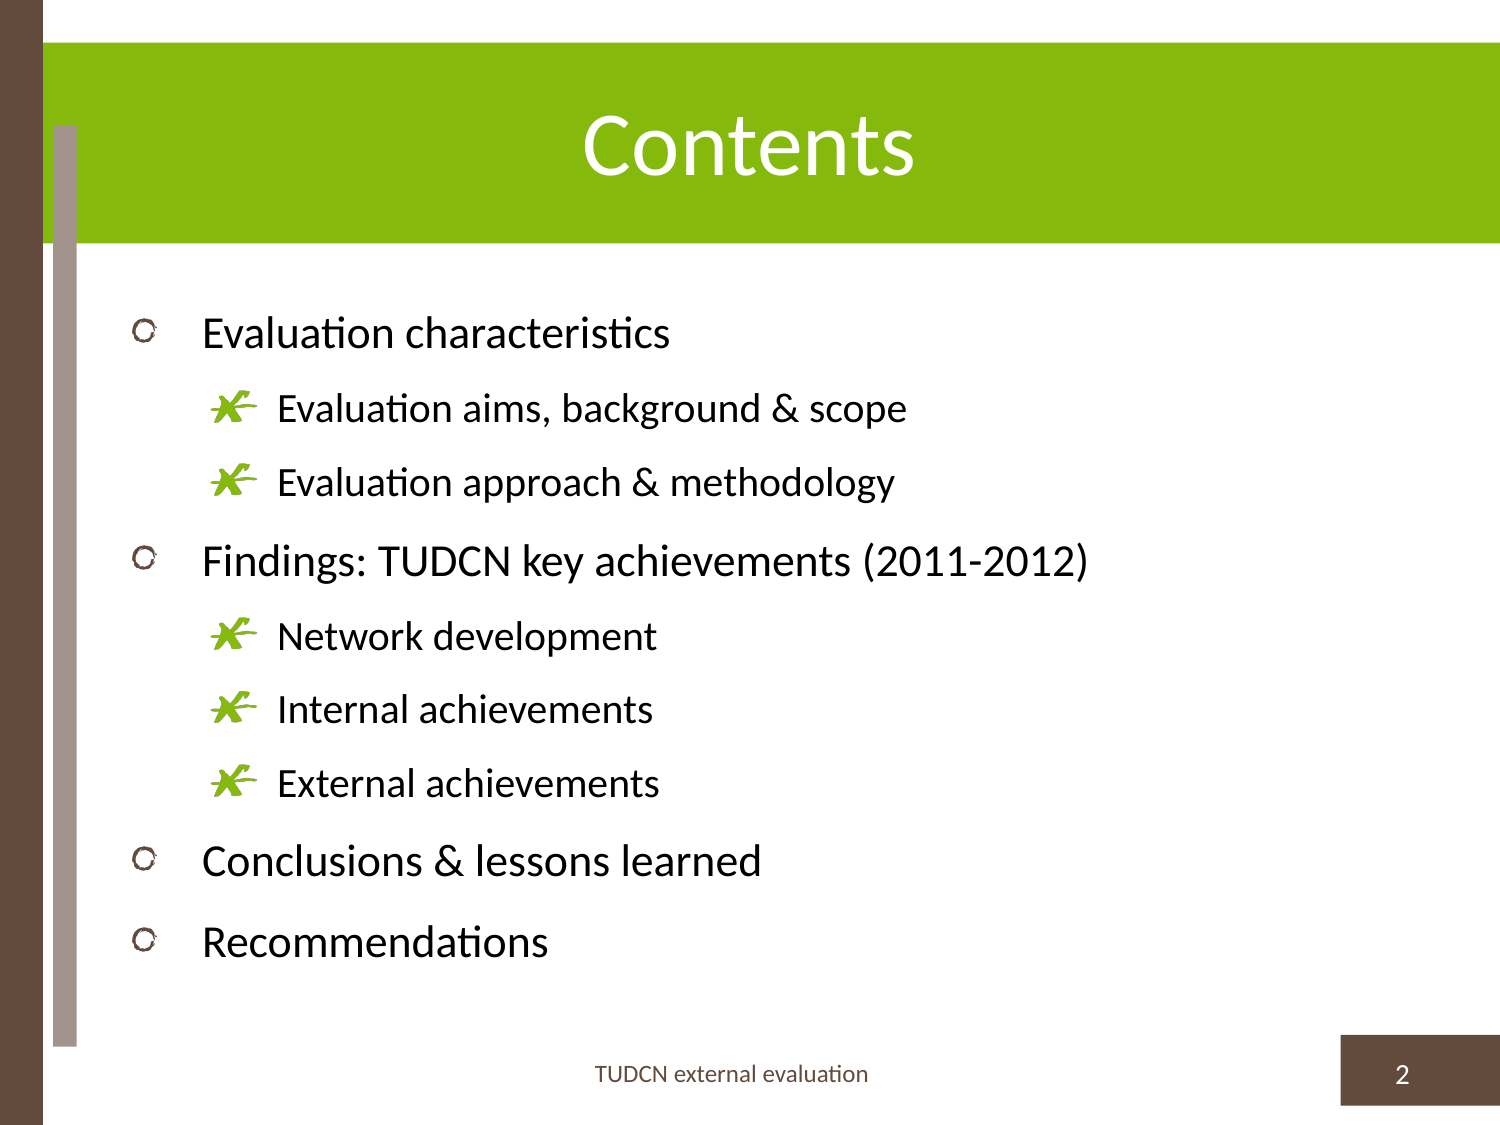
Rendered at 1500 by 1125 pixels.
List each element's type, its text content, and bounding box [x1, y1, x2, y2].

title Contents [75, 45, 1425, 233]
list Evaluation characteristics Evaluation aims, background & scope Evaluation approach & methodology Findings: TUDCN key achievements (2011-2012) Network development Internal achievements External achievements Conclusions & lessons learned Recommendations [112, 278, 1436, 1024]
footer TUDCN external evaluation [537, 1042, 928, 1103]
picture [202, 457, 264, 502]
picture [202, 384, 264, 429]
picture [127, 541, 161, 574]
picture [127, 314, 161, 347]
picture [202, 685, 264, 729]
picture [127, 842, 161, 875]
picture [202, 611, 264, 656]
picture [127, 923, 161, 956]
picture [202, 758, 264, 803]
slide_number 2 [1074, 1042, 1425, 1103]
